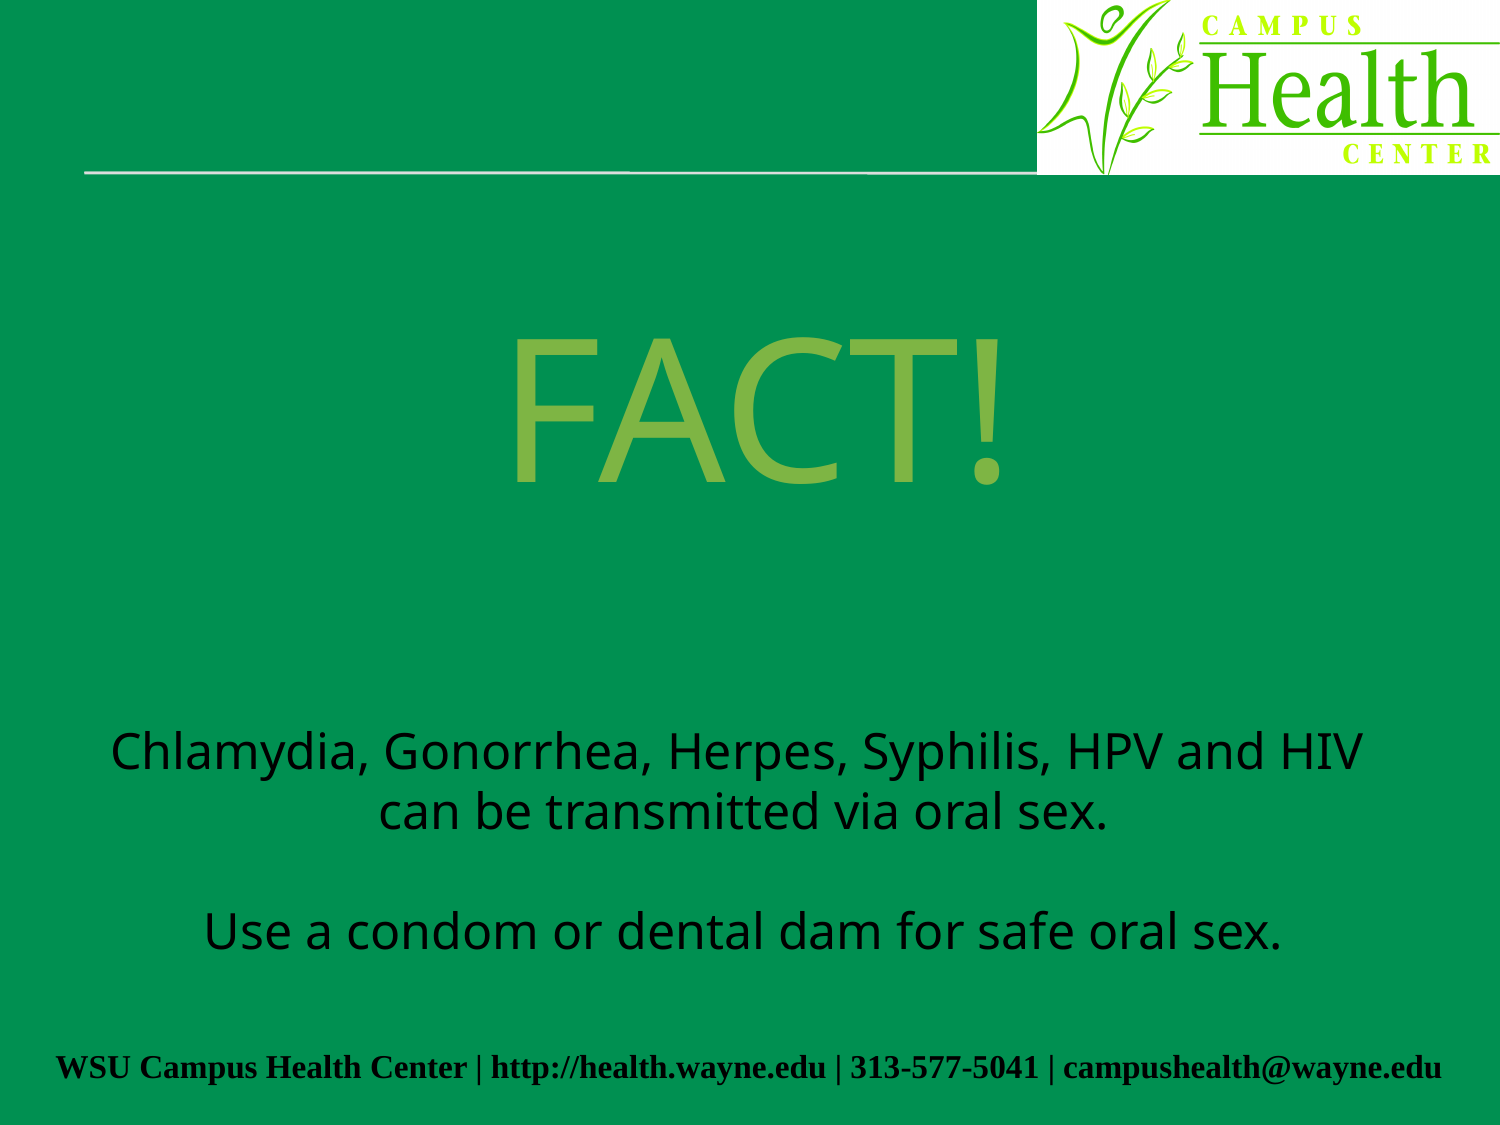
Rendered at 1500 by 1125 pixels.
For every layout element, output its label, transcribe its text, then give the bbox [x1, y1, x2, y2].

footer WSU Campus Health Center | http://health.wayne.edu | 313-577-5041 | campushealth@wayne.edu [0, 1037, 1500, 1125]
picture [1037, 0, 1500, 176]
list FACT! [437, 275, 1075, 608]
text_box Chlamydia, Gonorrhea, Herpes, Syphilis, HPV and HIV can be transmitted via oral sex. Use a condom or dental dam for safe oral sex. [87, 712, 1400, 968]
